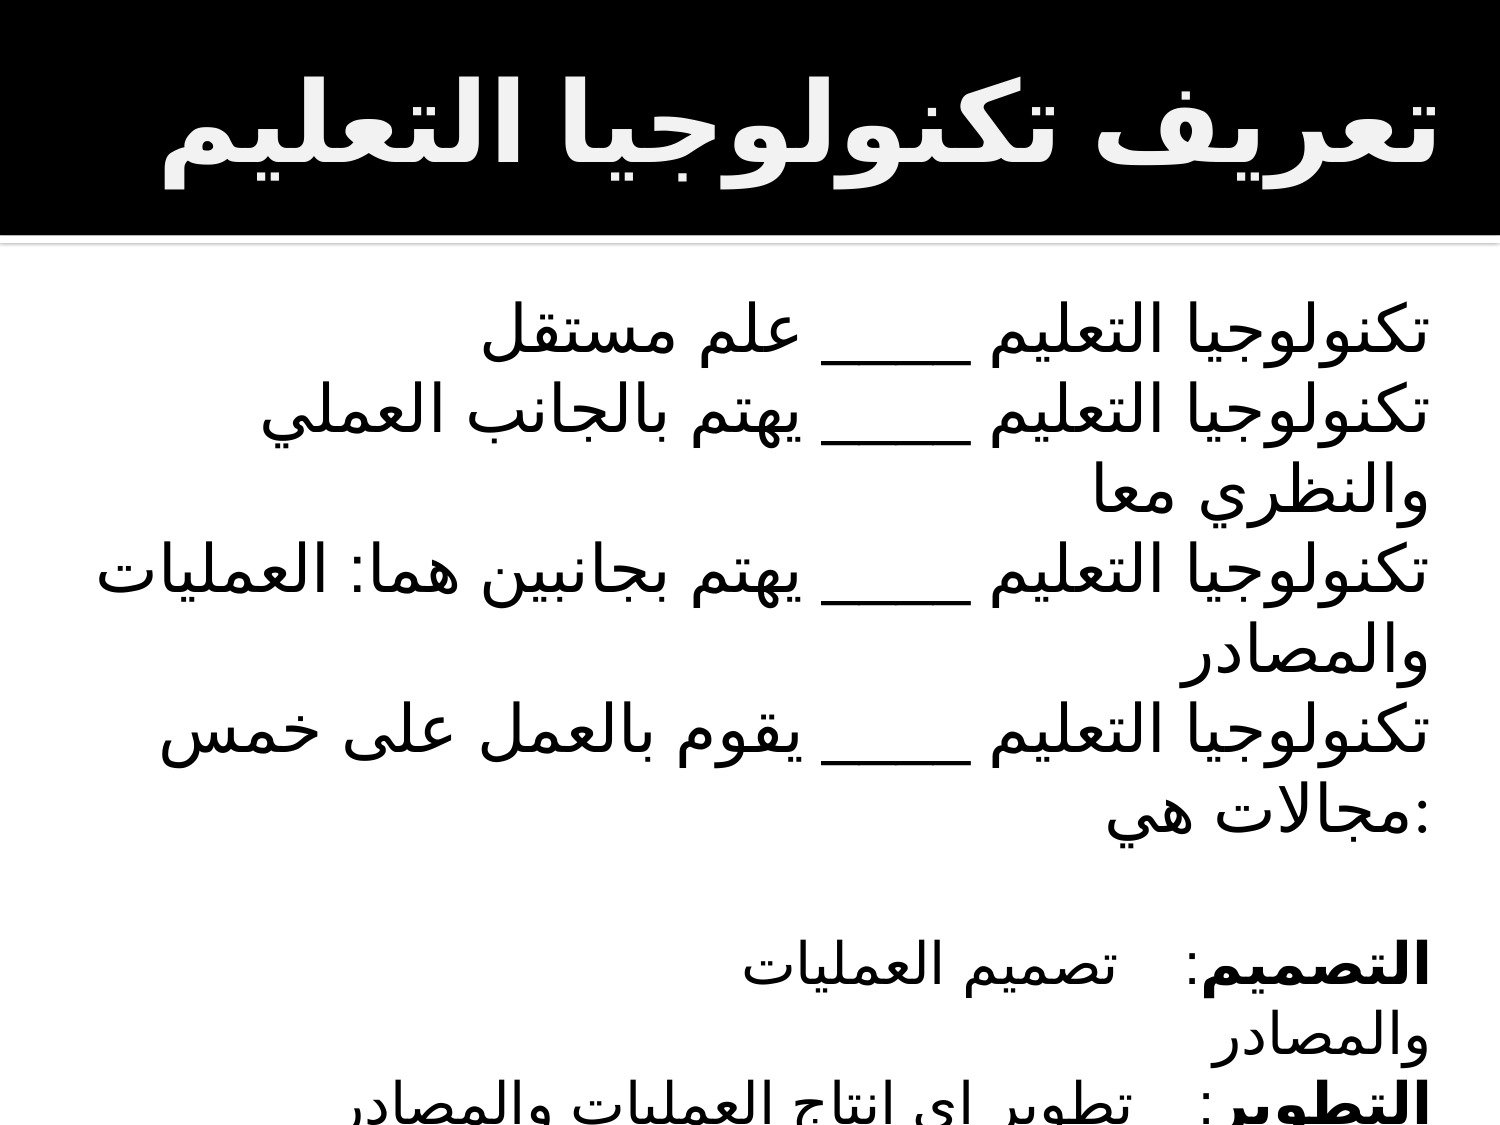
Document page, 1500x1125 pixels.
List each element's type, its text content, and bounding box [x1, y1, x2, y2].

text_box تعريف تكنولوجيا التعليم [142, 42, 1460, 193]
text_box تكنولوجيا التعليم ____ علم مستقل تكنولوجيا التعليم ____ يهتم بالجانب العملي والنظري معا تكنولوجيا التعليم ____ يهتم بجانبين هما: العمليات والمصادر تكنولوجيا التعليم ____ يقوم بالعمل على خمس مجالات هي: التصميم: تصميم العمليات والمصادر التطوير: تطوير اي انتاج العمليات والمصادر الاستخدام: استخدام العمليات والمصادر الادارة: ادارة العمليات والمصادر التقويم: تقويم العمليات والمصادر [29, 278, 1447, 1125]
